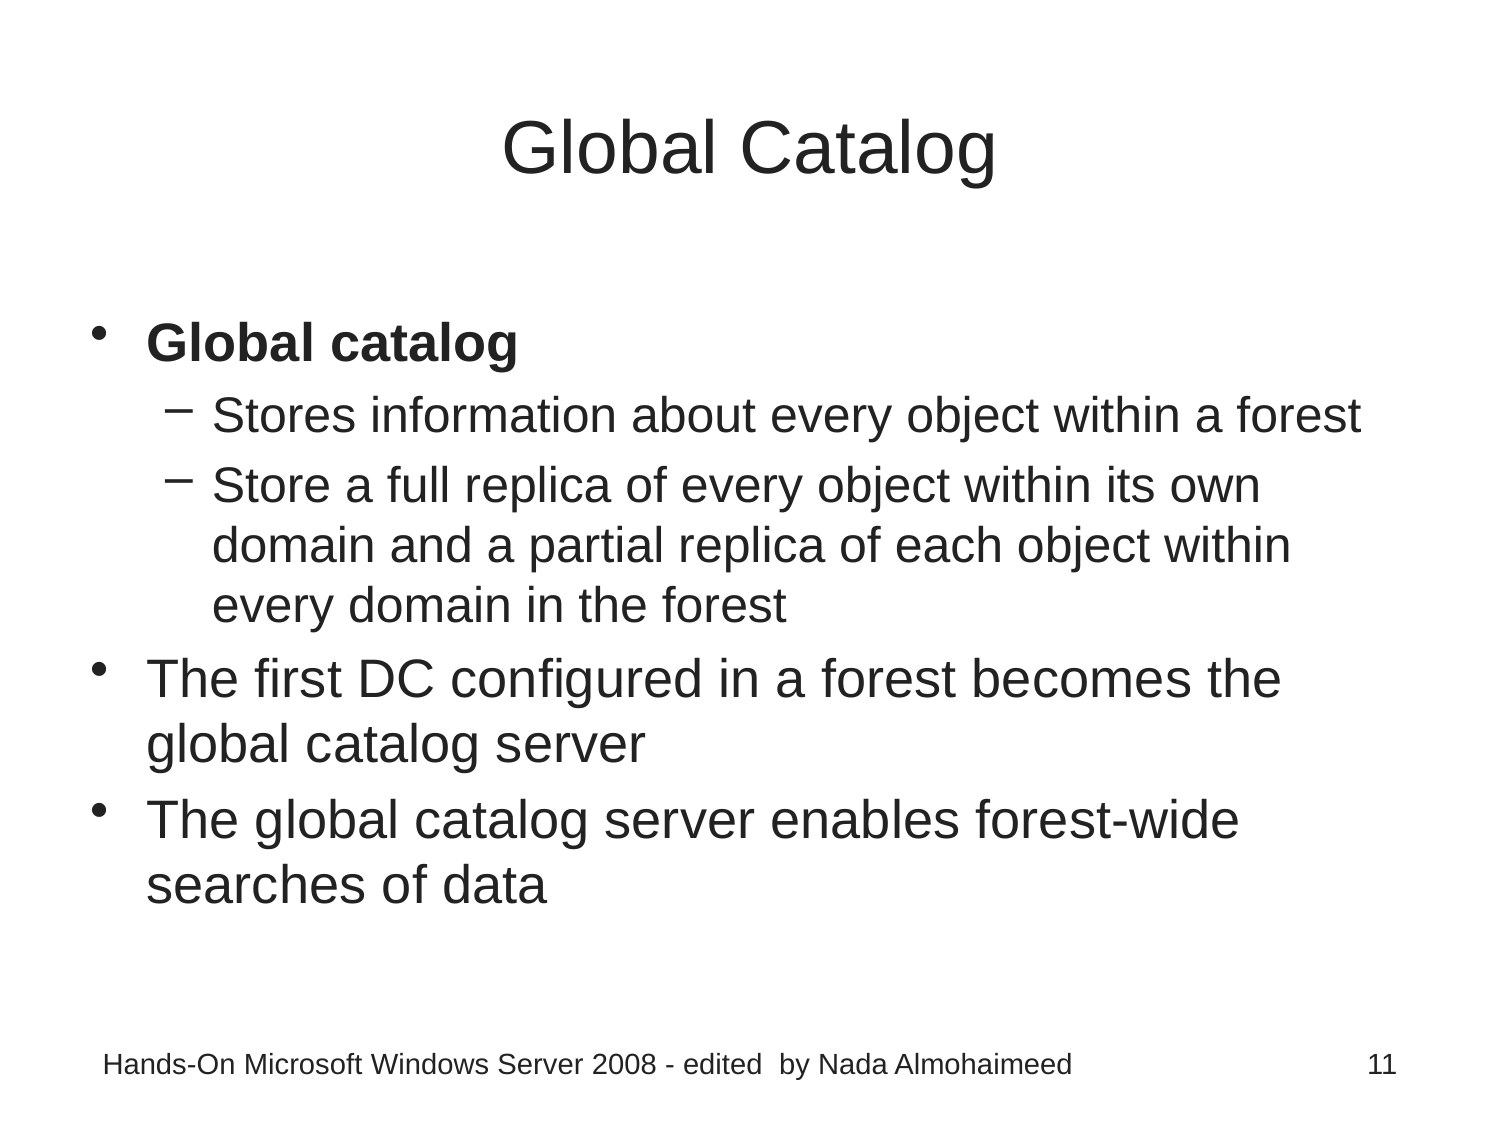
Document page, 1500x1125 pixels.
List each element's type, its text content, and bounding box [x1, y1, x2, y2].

list Global catalog Stores information about every object within a forest Store a full replica of every object within its own domain and a partial replica of each object within every domain in the forest The first DC configured in a forest becomes the global catalog server The global catalog server enables forest-wide searches of data [74, 299, 1426, 1013]
footer Hands-On Microsoft Windows Server 2008 - edited by Nada Almohaimeed [87, 1037, 1074, 1101]
slide_number 11 [1074, 1037, 1413, 1101]
title Global Catalog [87, 37, 1413, 251]
